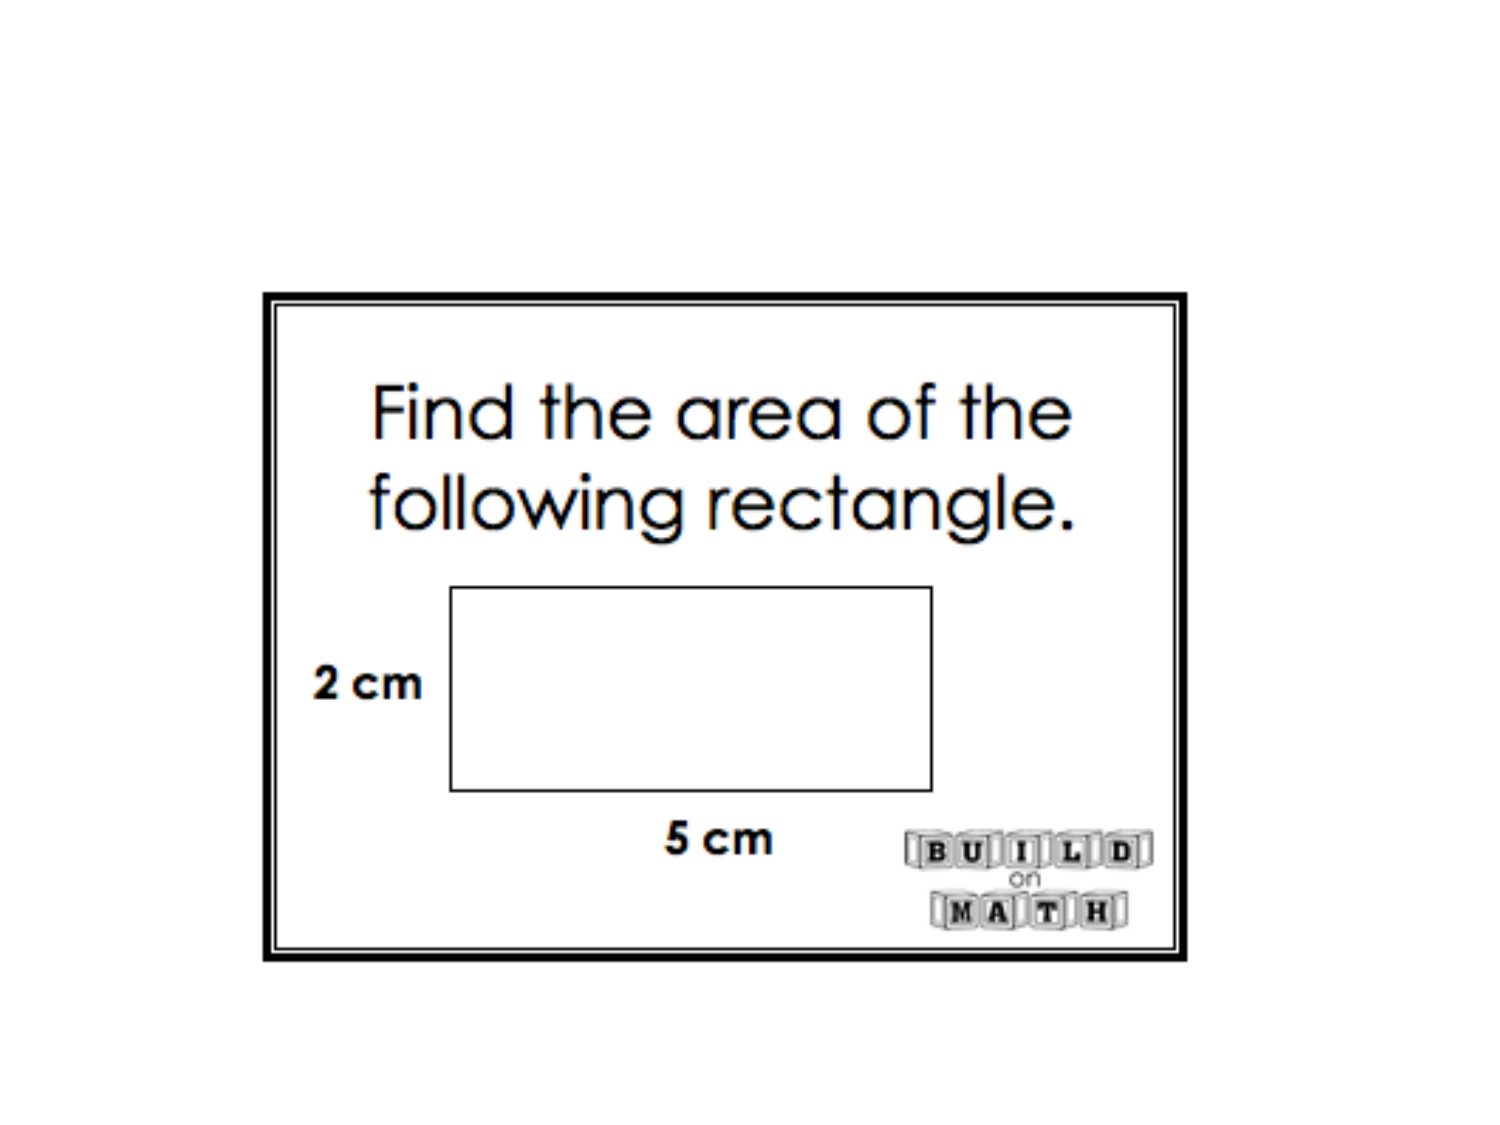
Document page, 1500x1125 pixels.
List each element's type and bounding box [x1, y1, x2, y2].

list [74, 262, 1426, 1006]
